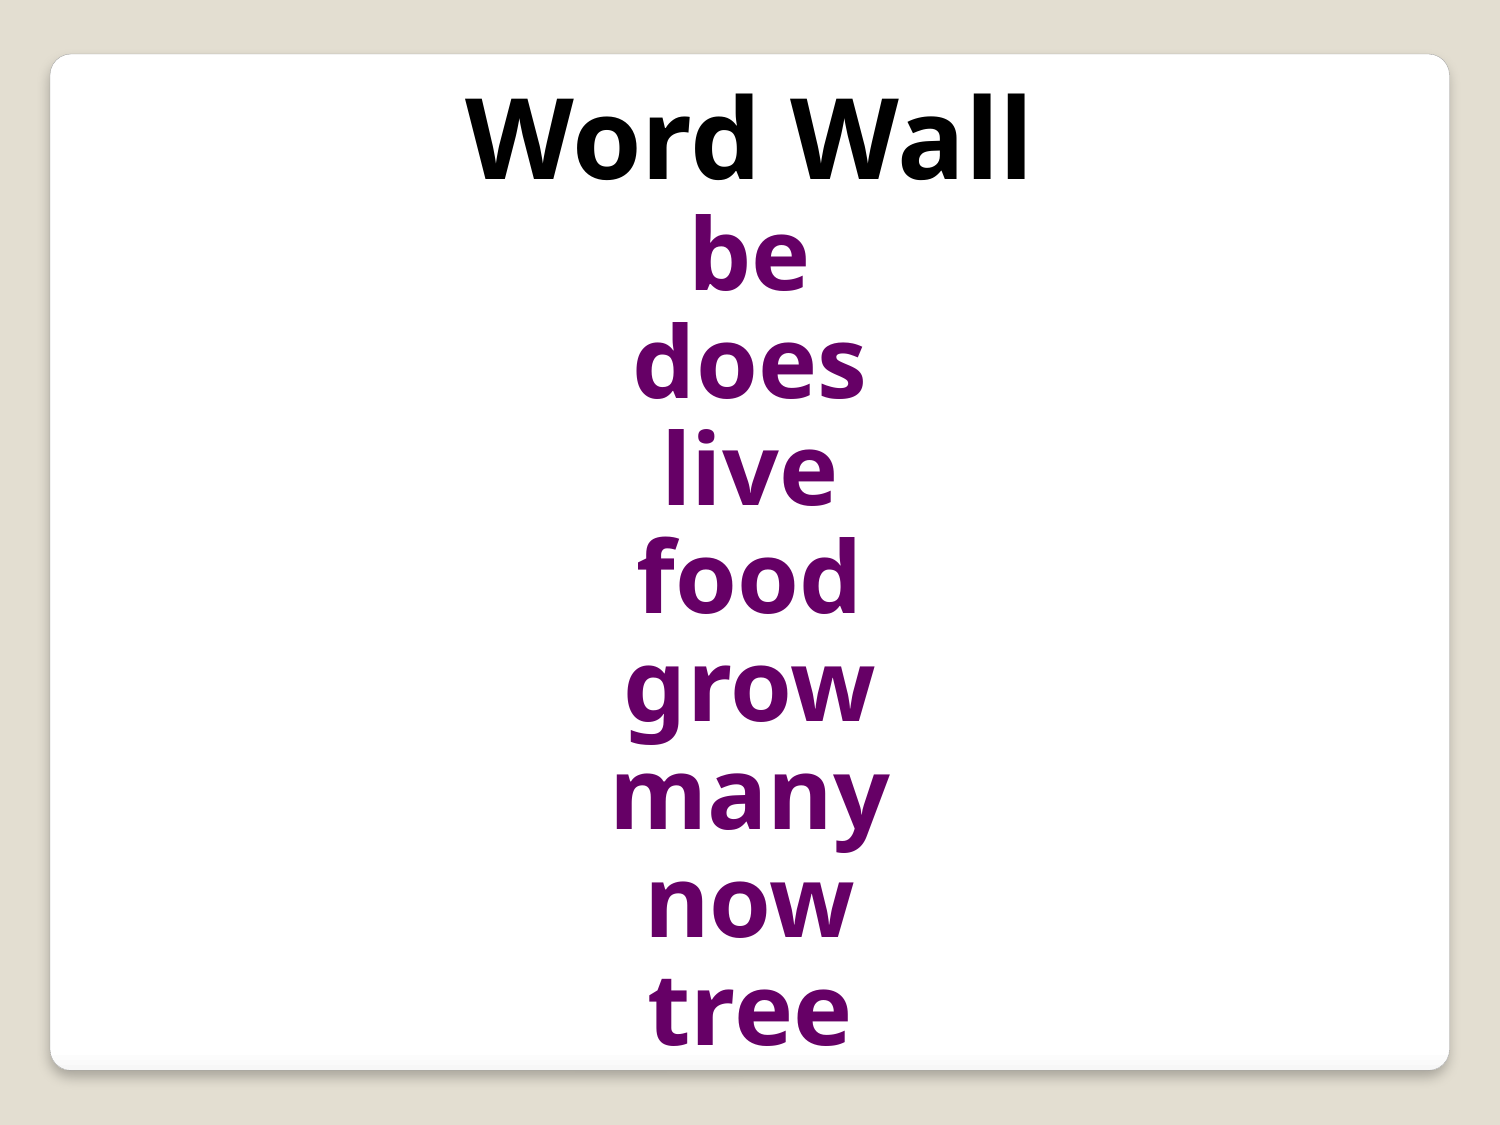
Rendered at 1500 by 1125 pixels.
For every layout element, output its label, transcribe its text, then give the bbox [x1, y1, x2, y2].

text_box Word Wall be does live food grow many now tree [374, 75, 1125, 1075]
